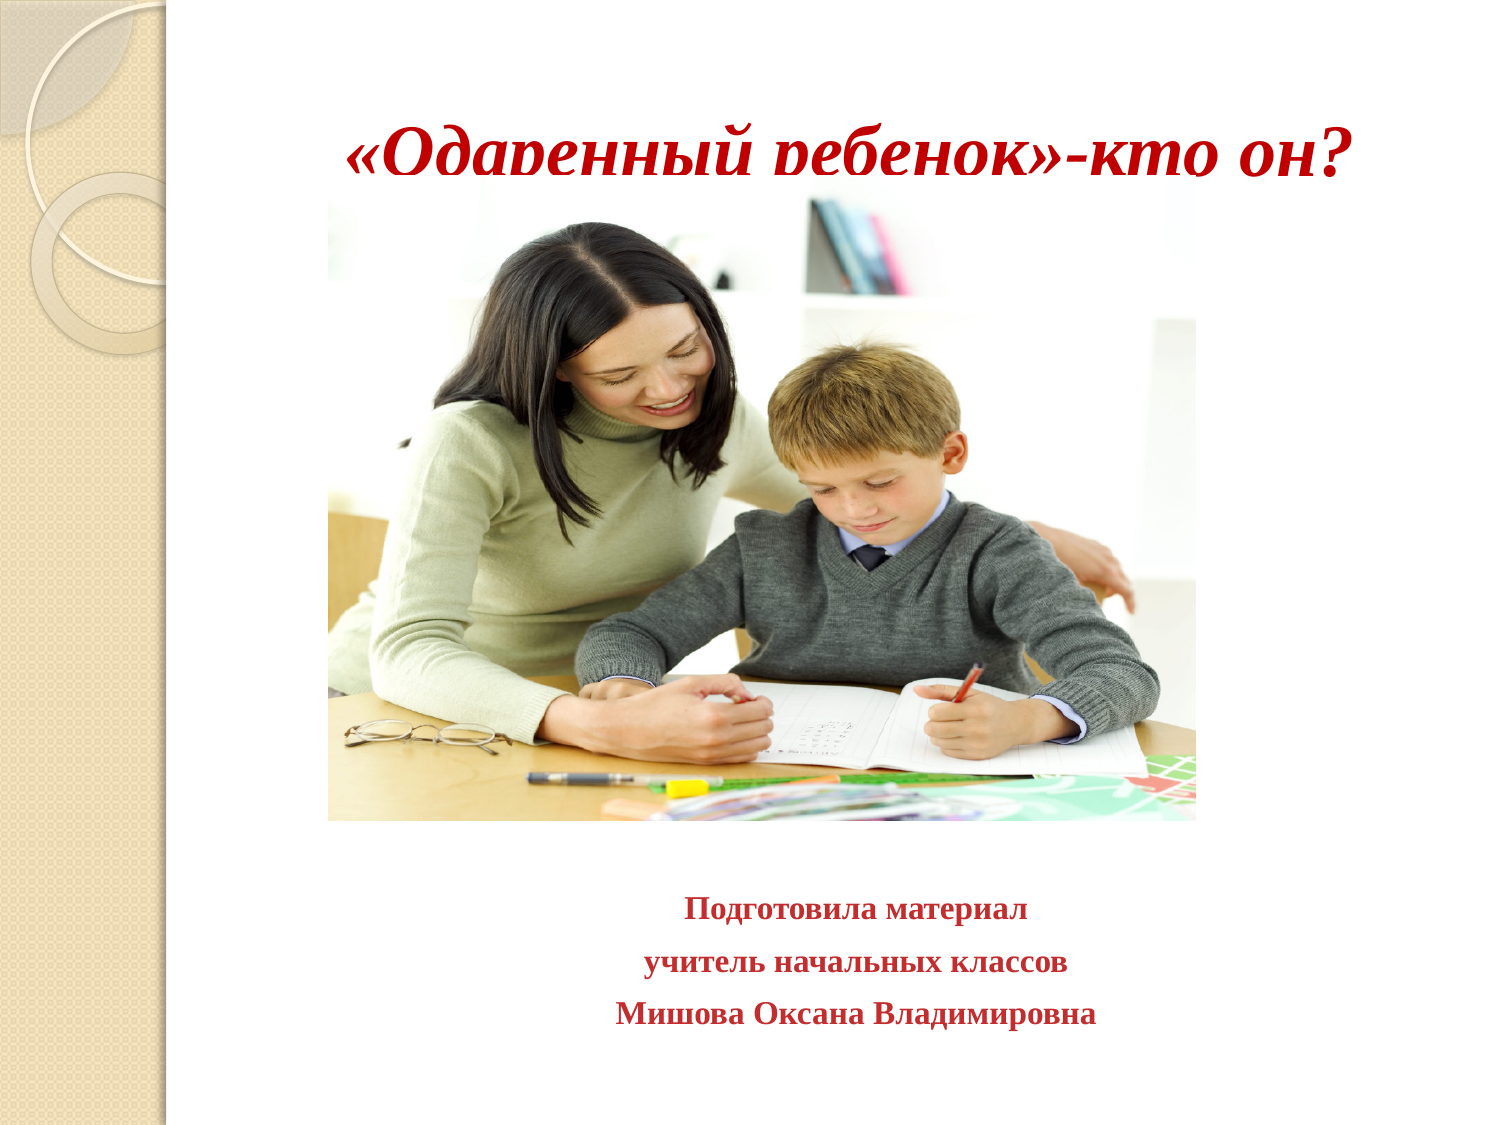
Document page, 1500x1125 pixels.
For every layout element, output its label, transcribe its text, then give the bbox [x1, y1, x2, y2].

list Подготовила материал учитель начальных классов Мишова Оксана Владимировна [257, 878, 1442, 1090]
title «Одаренный ребенок»-кто он? [235, 93, 1466, 282]
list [327, 175, 1196, 821]
